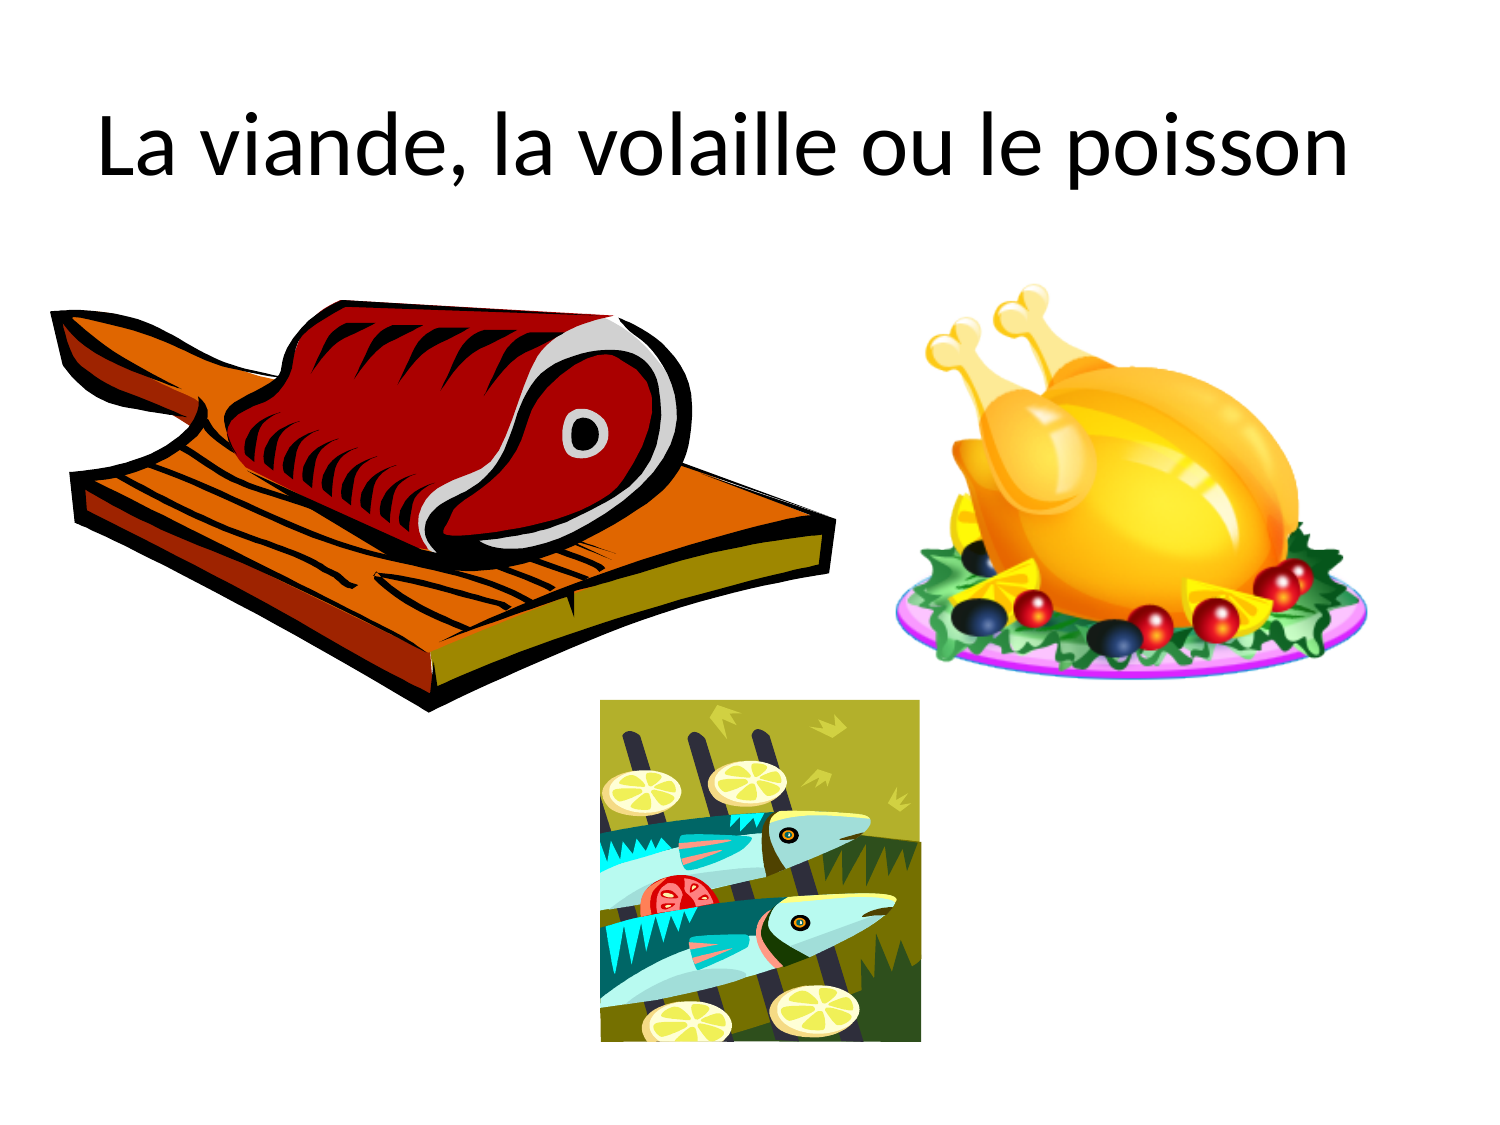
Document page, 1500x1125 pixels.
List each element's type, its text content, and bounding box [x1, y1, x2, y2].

picture [49, 249, 1376, 1046]
title La viande, la volaille ou le poisson [75, 45, 1375, 233]
